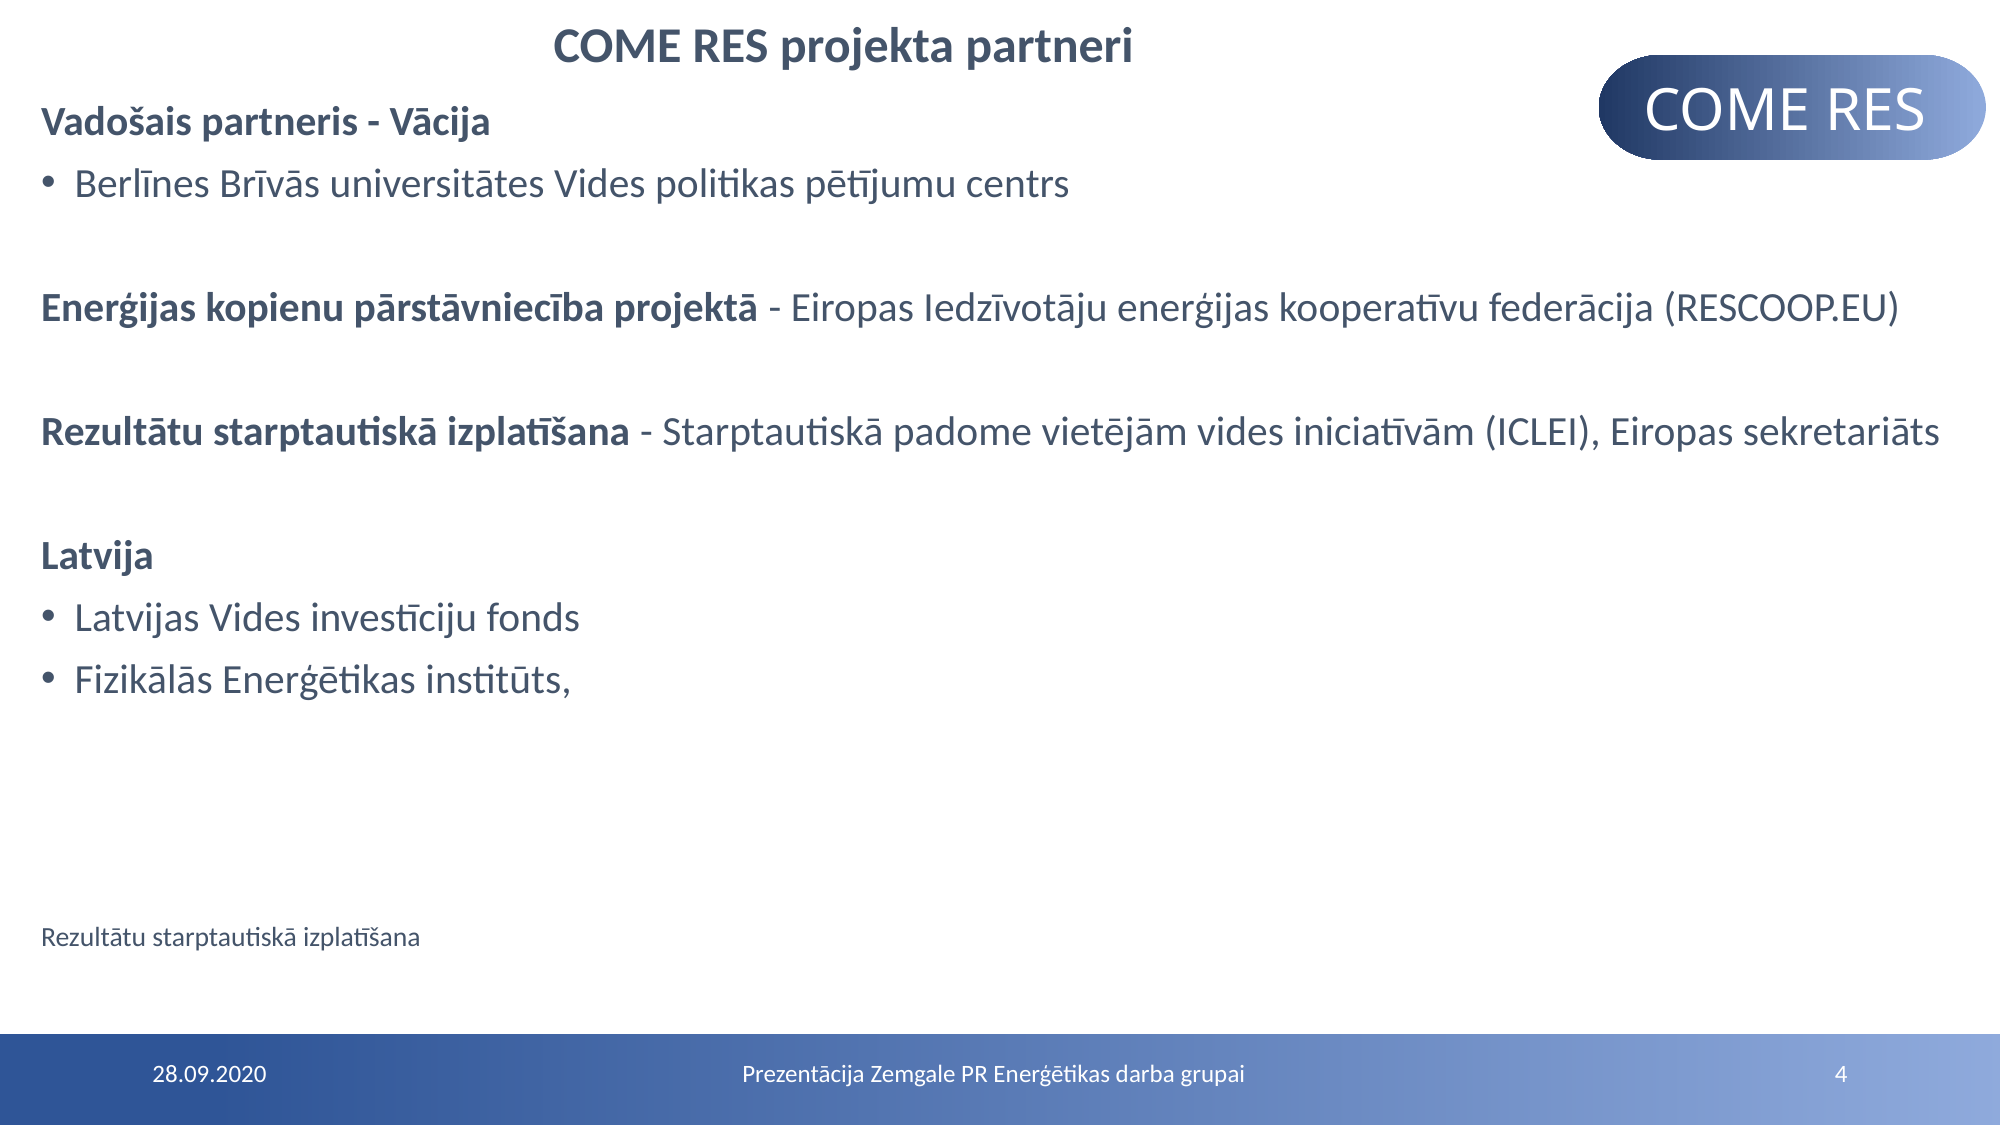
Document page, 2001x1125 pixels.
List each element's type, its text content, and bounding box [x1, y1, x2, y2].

list Vadošais partneris - Vācija Berlīnes Brīvās universitātes Vides politikas pētījumu centrs Enerģijas kopienu pārstāvniecība projektā - Eiropas Iedzīvotāju enerģijas kooperatīvu federācija (RESCOOP.EU) Rezultātu starptautiskā izplatīšana - Starptautiskā padome vietējām vides iniciatīvām (ICLEI), Eiropas sekretariāts Latvija Latvijas Vides investīciju fonds Fizikālās Enerģētikas institūts, Rezultātu starptautiskā izplatīšana [25, 92, 1970, 1015]
footer Prezentācija Zemgale PR Enerģētikas darba grupai [662, 1042, 1338, 1103]
title COME RES projekta partneri [137, 0, 1550, 92]
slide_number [137, 1042, 588, 1103]
slide_number 4 [1412, 1042, 1863, 1103]
